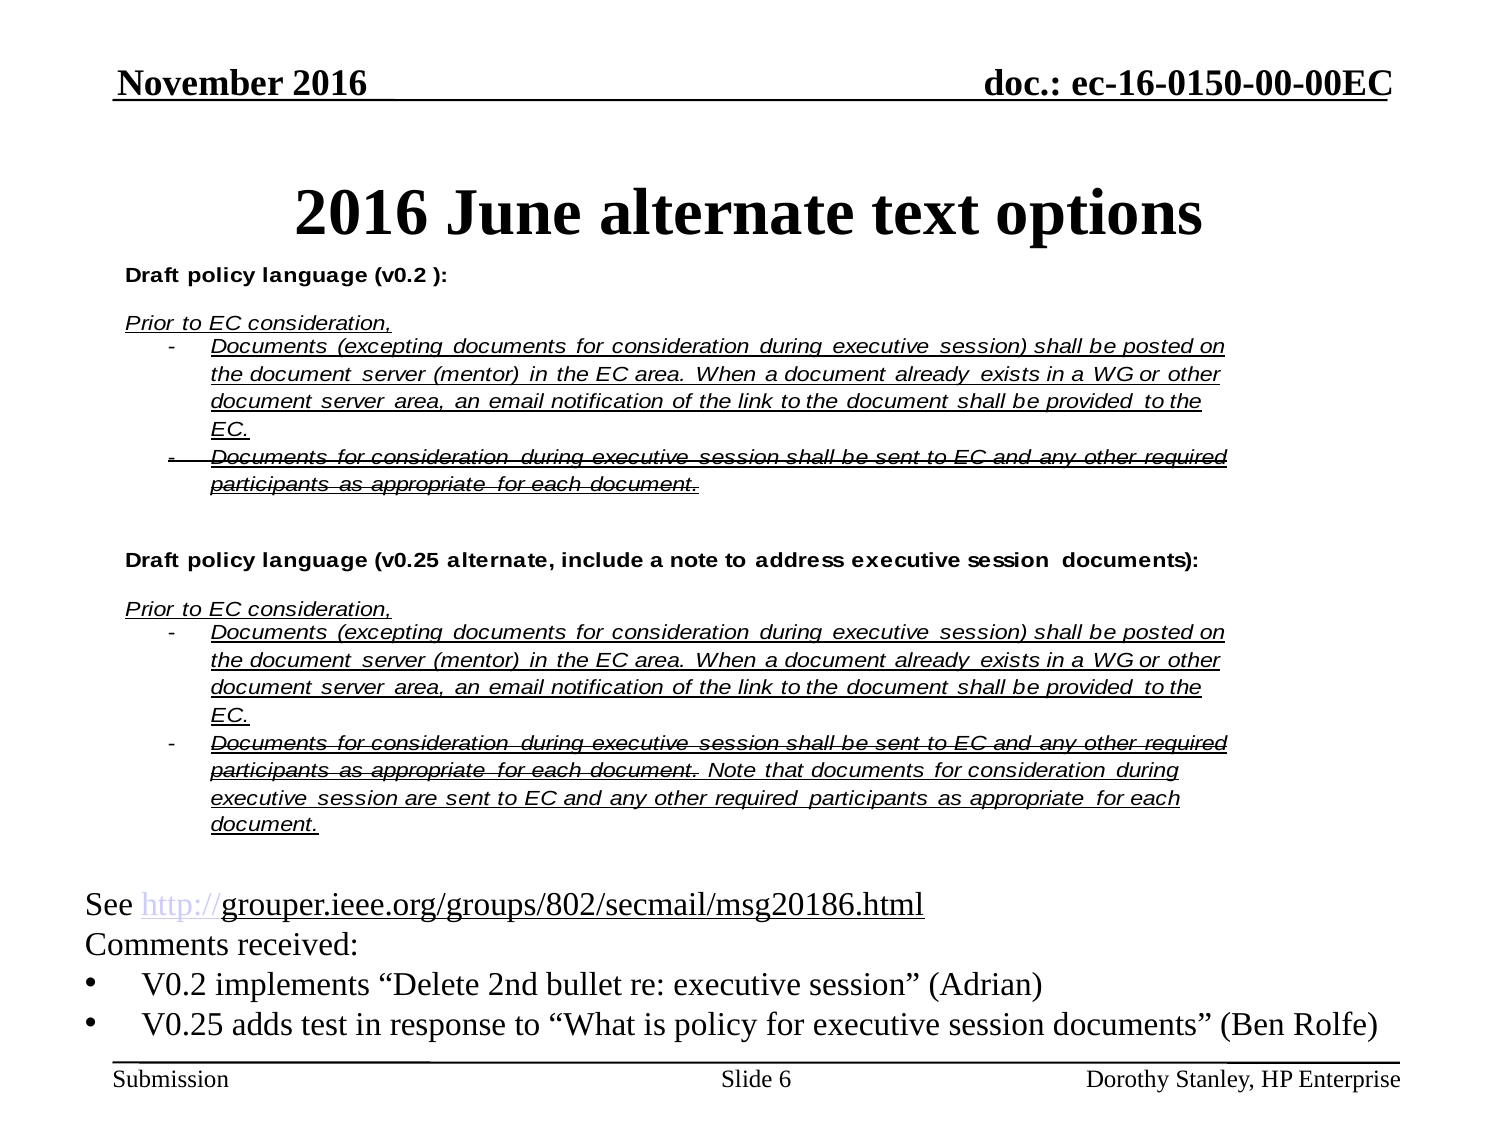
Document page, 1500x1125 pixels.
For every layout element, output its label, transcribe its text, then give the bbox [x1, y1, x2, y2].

picture [124, 262, 1238, 863]
footer Dorothy Stanley, HP Enterprise [1031, 1061, 1402, 1093]
title 2016 June alternate text options [112, 111, 1388, 303]
slide_number Slide 6 [712, 1061, 800, 1123]
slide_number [116, 58, 507, 104]
text_box See http://grouper.ieee.org/groups/802/secmail/msg20186.html Comments received: V0.2 implements “Delete 2nd bullet re: executive session” (Adrian) V0.25 adds test in response to “What is policy for executive session documents” (Ben Rolfe) [70, 874, 1396, 1050]
